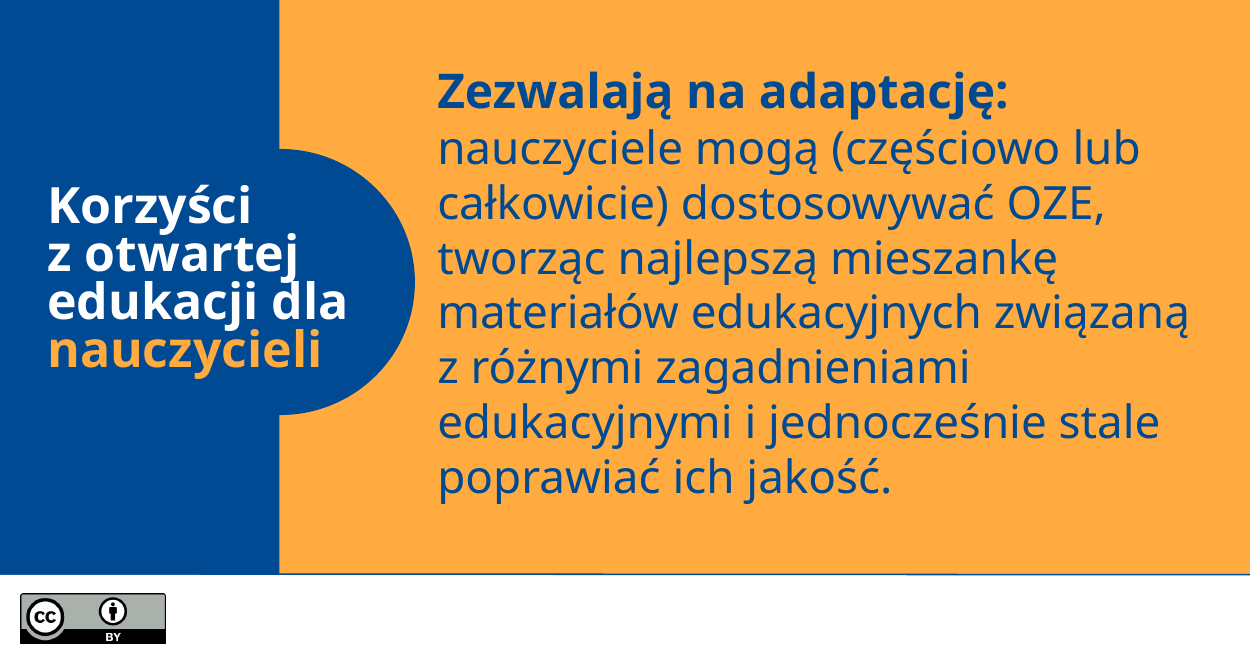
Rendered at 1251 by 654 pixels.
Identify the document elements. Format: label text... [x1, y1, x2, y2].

text_box [204, 392, 356, 416]
text_box Zezwalają na adaptację: nauczyciele mogą (częściowo lub całkowicie) dostosowywać OZE, tworząc najlepszą mieszankę materiałów edukacyjnych związaną z różnymi zagadnieniami edukacyjnymi i jednocześnie stale poprawiać ich jakość. [422, 45, 1227, 519]
text_box [0, 0, 280, 573]
text_box Korzyści z otwartej edukacji dla nauczycieli [32, 169, 415, 392]
picture [20, 592, 166, 645]
text_box [209, 148, 352, 169]
text_box [0, 582, 1250, 654]
